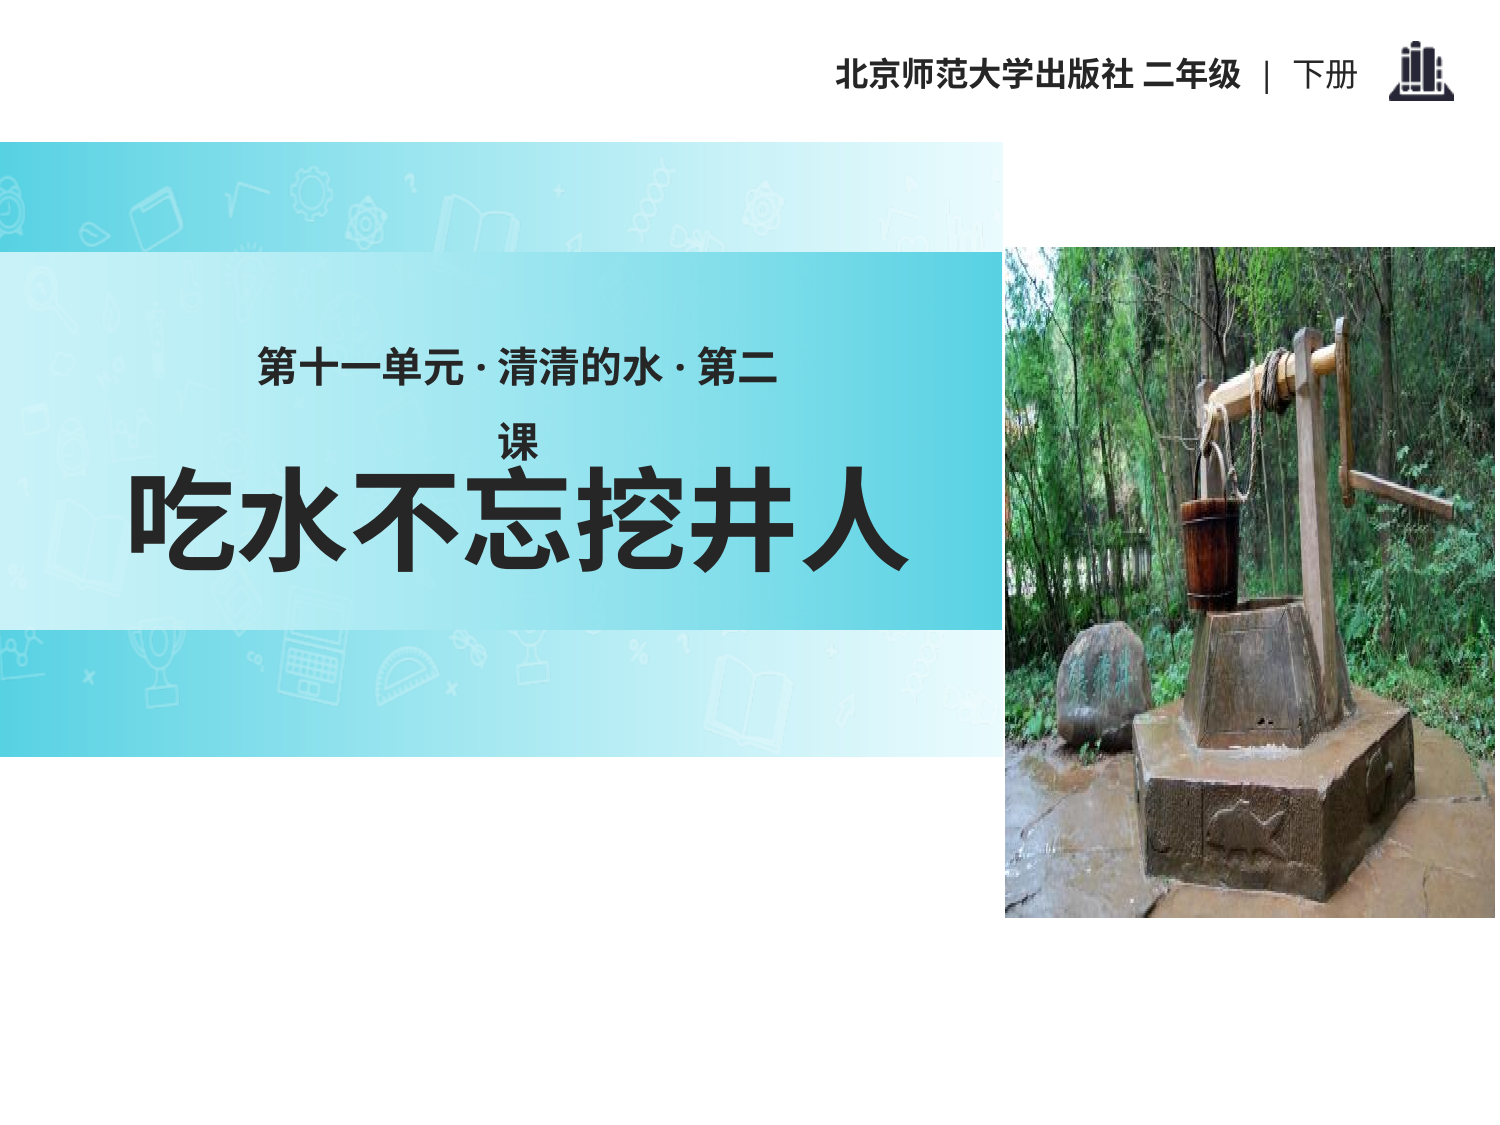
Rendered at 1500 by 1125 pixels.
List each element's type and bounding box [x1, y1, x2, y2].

text_box [0, 137, 1500, 1125]
picture [1005, 247, 1495, 918]
text_box [87, 307, 949, 595]
picture [1389, 41, 1454, 101]
